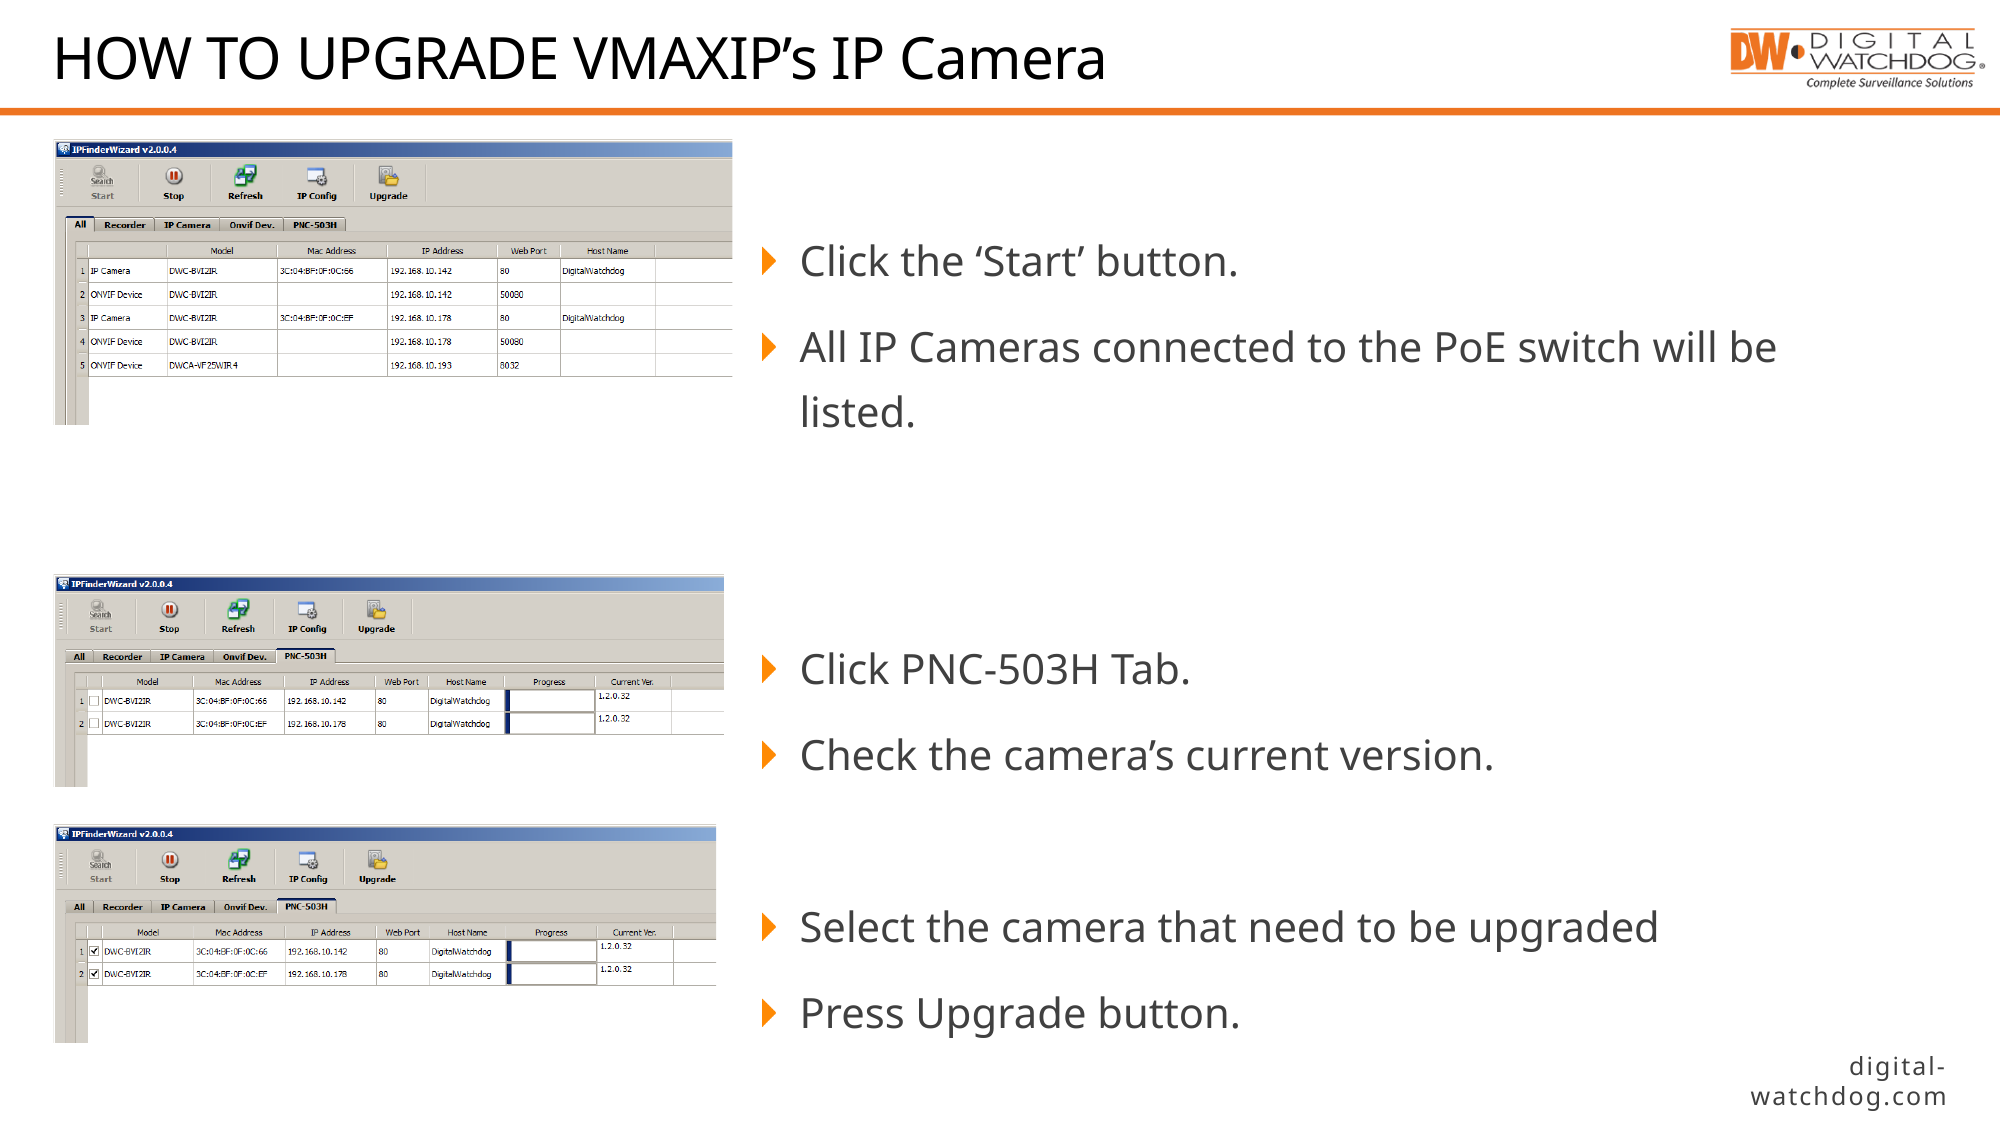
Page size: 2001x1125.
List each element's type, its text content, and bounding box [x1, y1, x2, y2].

picture [53, 574, 724, 787]
picture [762, 997, 776, 1027]
list Click the ‘Start’ button. All IP Cameras connected to the PoE switch will be listed. Click PNC-503H Tab. Check the camera’s current version. Select the camera that need to be upgraded Press Upgrade button. [747, 212, 1847, 950]
picture [762, 739, 776, 769]
title HOW TO UPGRADE VMAXIP’s IP Camera [37, 8, 1460, 113]
picture [762, 245, 776, 275]
picture [762, 653, 776, 683]
picture [762, 331, 776, 361]
picture [762, 911, 776, 941]
picture [1725, 17, 1990, 97]
picture [53, 139, 733, 425]
picture [53, 824, 717, 1043]
